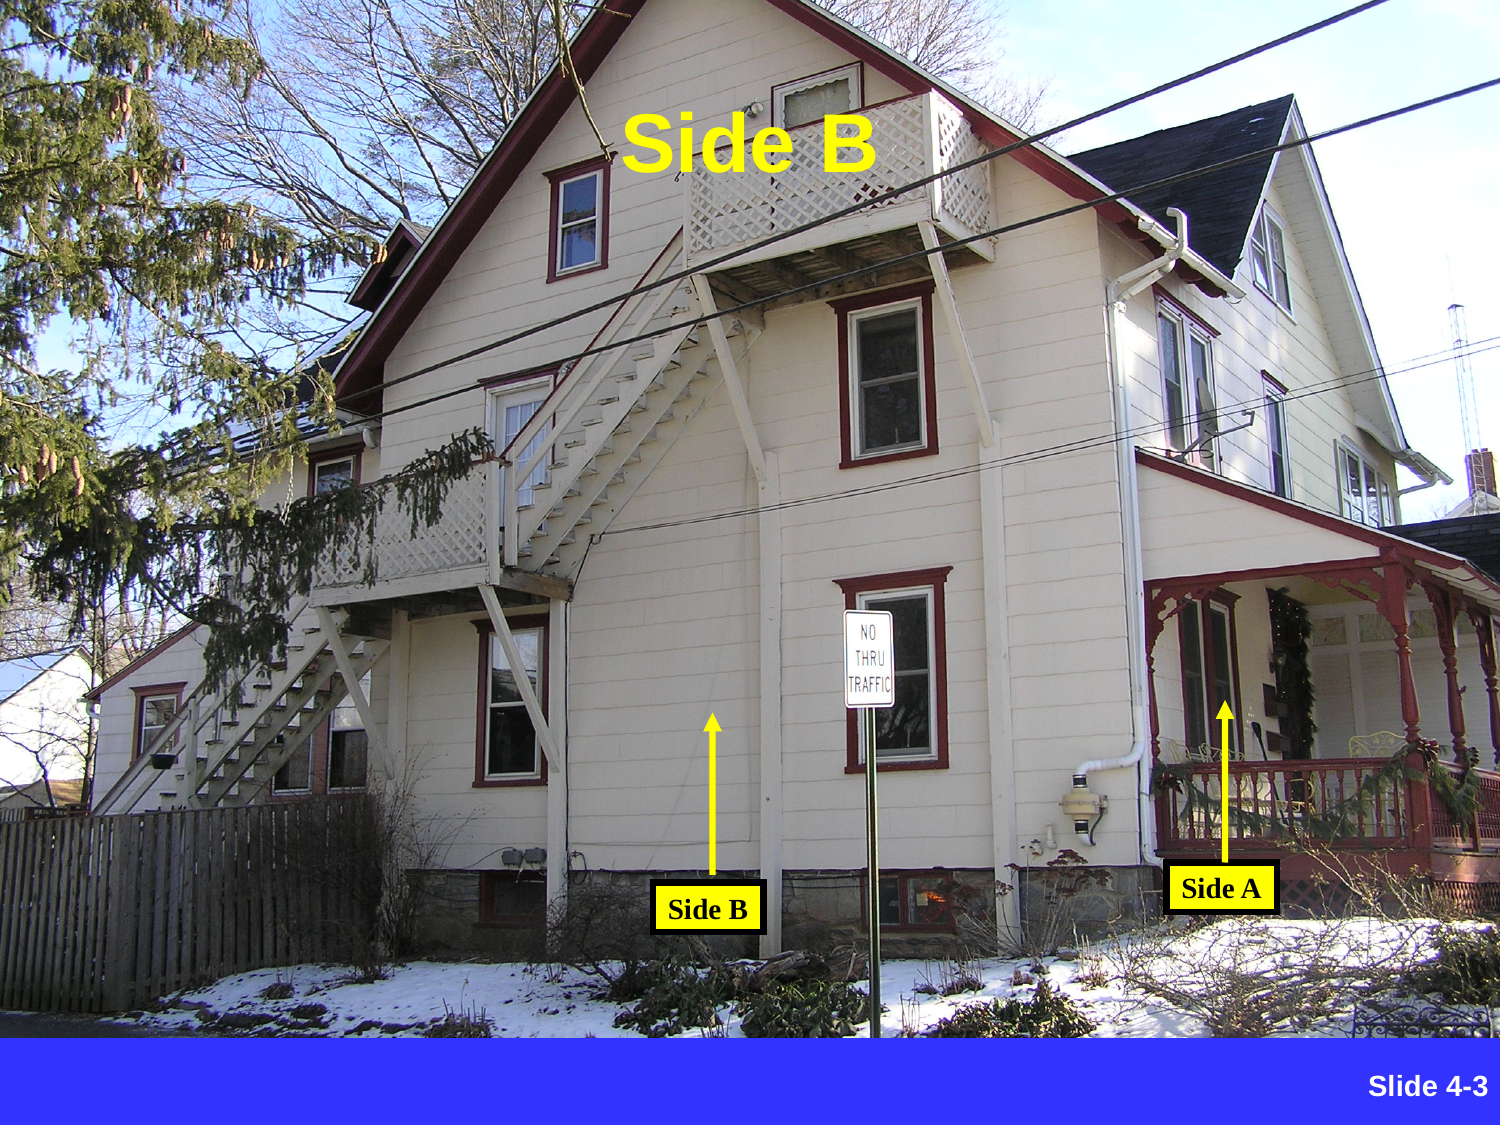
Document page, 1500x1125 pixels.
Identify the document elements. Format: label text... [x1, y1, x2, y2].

slide_number Slide 4-67 [1153, 1059, 1500, 1125]
picture [0, 0, 1500, 1038]
